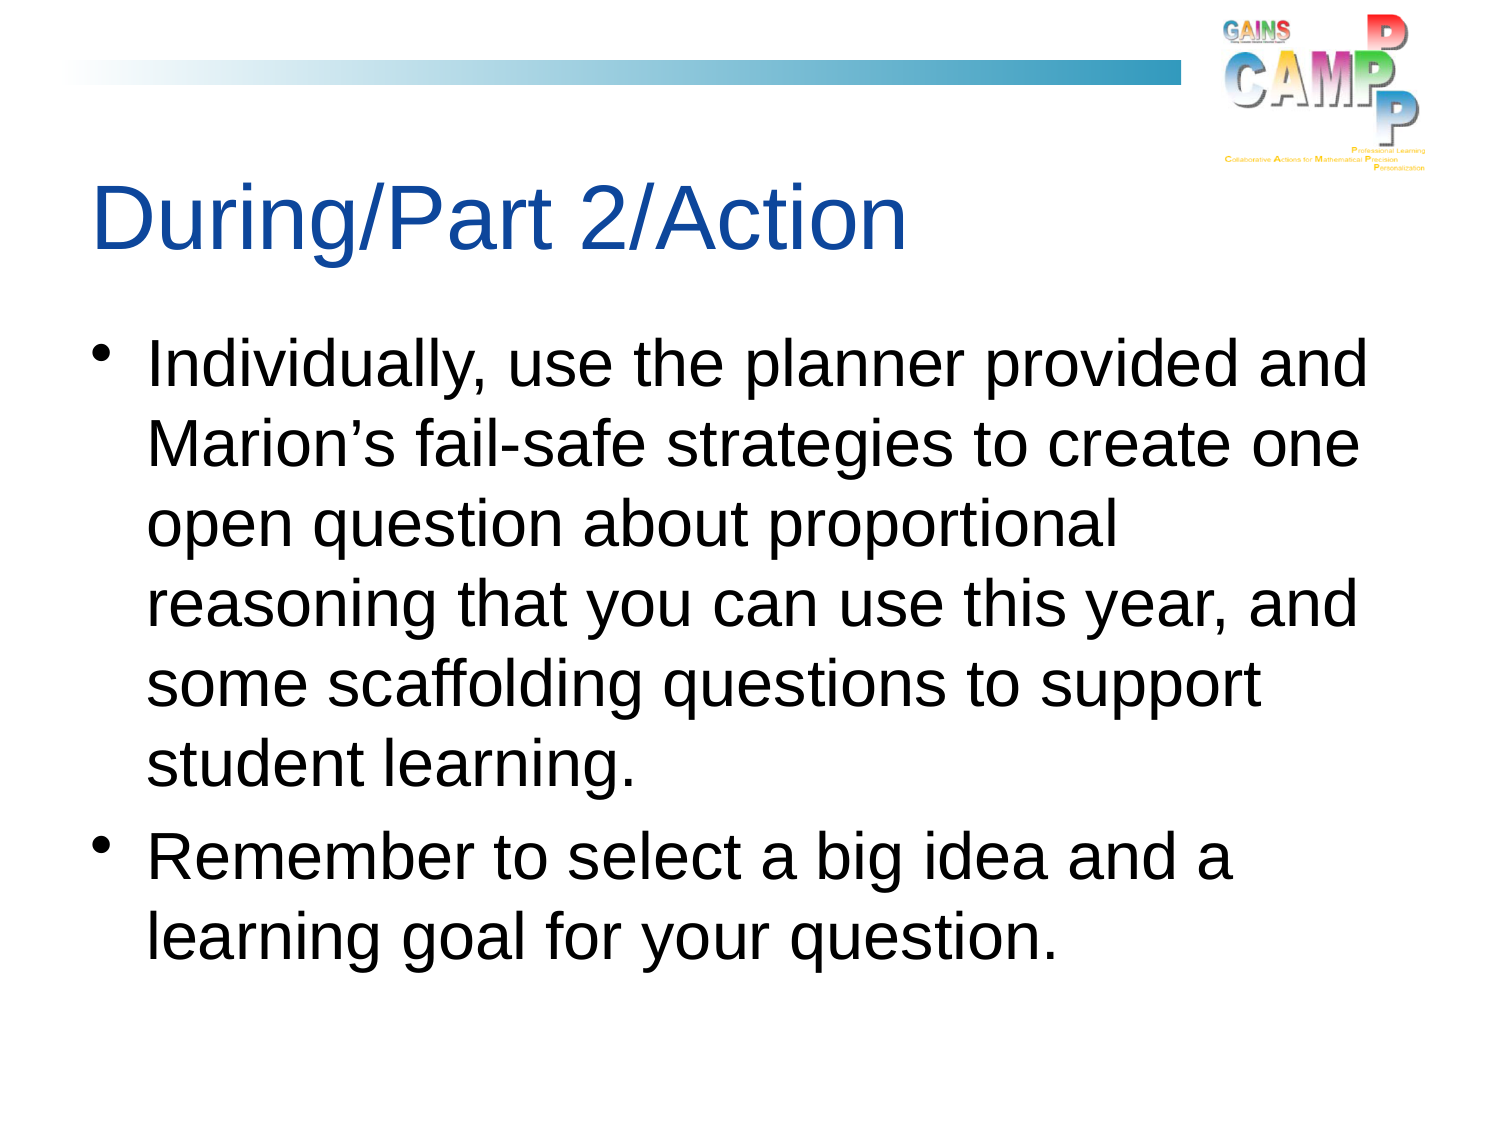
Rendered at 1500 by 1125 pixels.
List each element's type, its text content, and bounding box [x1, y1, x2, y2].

picture [1204, 0, 1442, 190]
title During/Part 2/Action [74, 124, 1426, 301]
list Individually, use the planner provided and Marion’s fail-safe strategies to create one open question about proportional reasoning that you can use this year, and some scaffolding questions to support student learning. Remember to select a big idea and a learning goal for your question. [74, 312, 1426, 1088]
